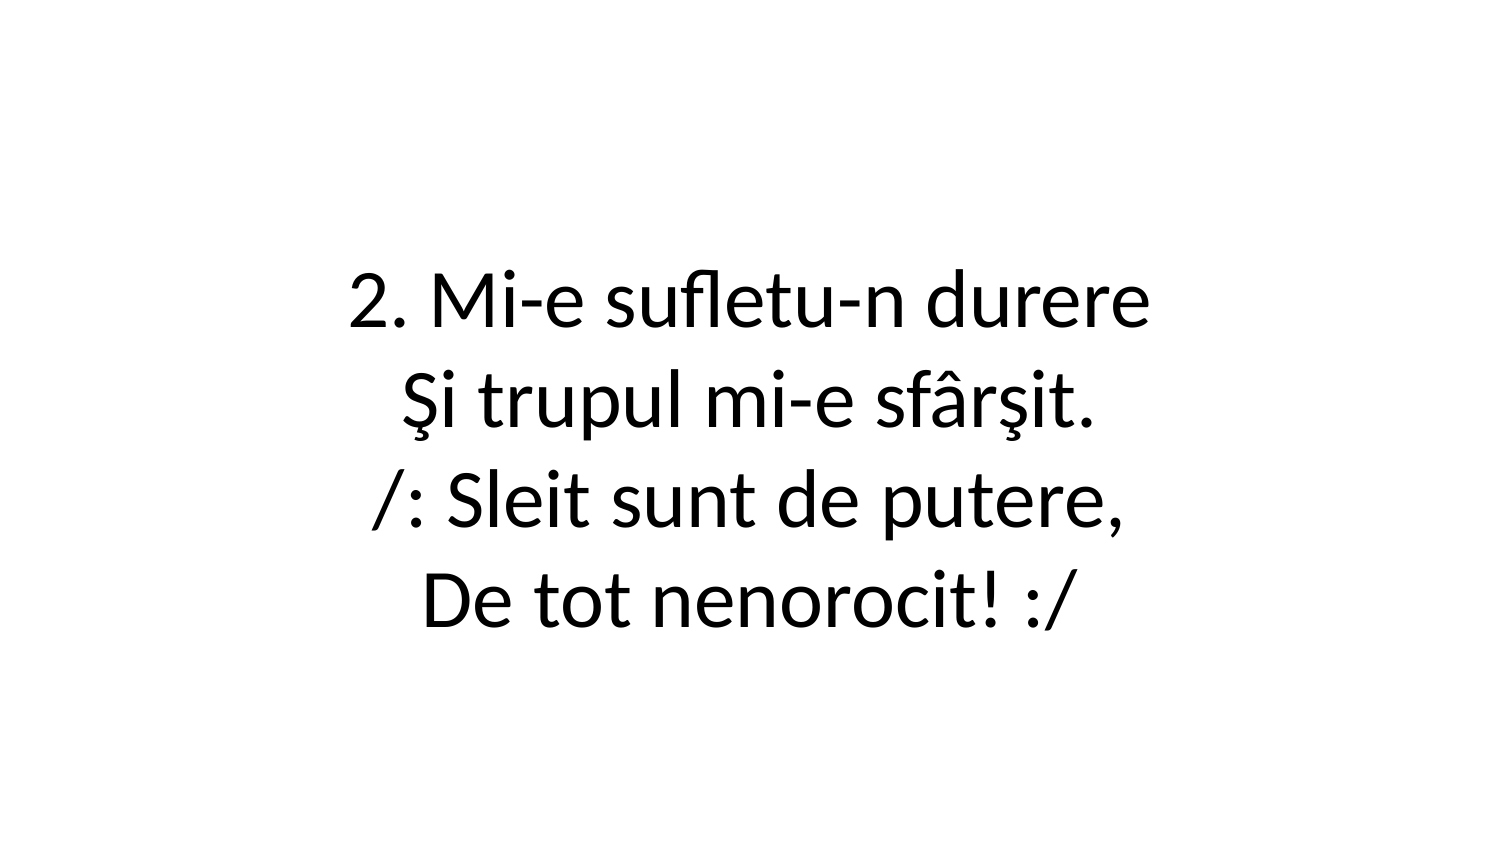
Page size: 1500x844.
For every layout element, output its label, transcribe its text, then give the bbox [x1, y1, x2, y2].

text_box 2. Mi-e sufletu-n durere Şi trupul mi-e sfârşit. /: Sleit sunt de putere, De tot nenorocit! :/ [332, 192, 1168, 652]
